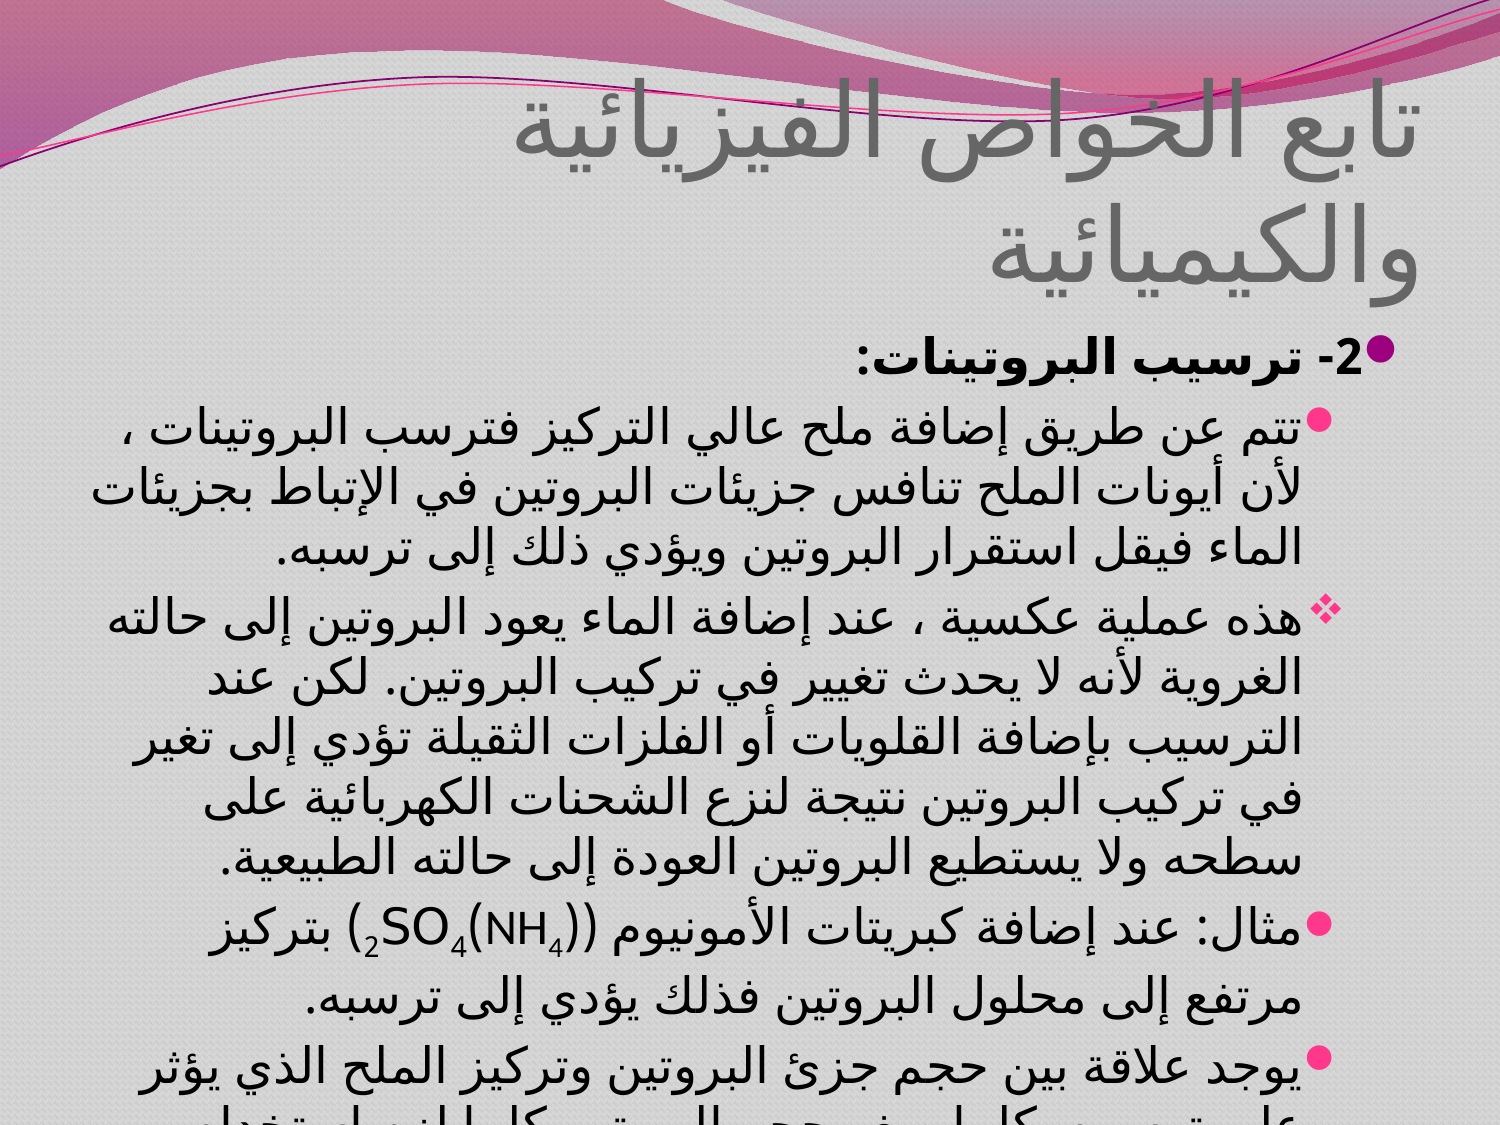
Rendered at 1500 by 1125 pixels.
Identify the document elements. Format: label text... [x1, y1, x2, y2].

list 2- ترسيب البروتينات: تتم عن طريق إضافة ملح عالي التركيز فترسب البروتينات ، لأن أيونات الملح تنافس جزيئات البروتين في الإتباط بجزيئات الماء فيقل استقرار البروتين ويؤدي ذلك إلى ترسبه. هذه عملية عكسية ، عند إضافة الماء يعود البروتين إلى حالته الغروية لأنه لا يحدث تغيير في تركيب البروتين. لكن عند الترسيب بإضافة القلويات أو الفلزات الثقيلة تؤدي إلى تغير في تركيب البروتين نتيجة لنزع الشحنات الكهربائية على سطحه ولا يستطيع البروتين العودة إلى حالته الطبيعية. مثال: عند إضافة كبريتات الأمونيوم ((NH4)2SO4) بتركيز مرتفع إلى محلول البروتين فذلك يؤدي إلى ترسبه. يوجد علاقة بين حجم جزئ البروتين وتركيز الملح الذي يؤثر على ترسيبه. كلما صغر حجم البروتين كلما لزم استخدام تركيزات مرتفعة من الملح لترسيب البروتين. [75, 317, 1425, 1038]
title تابع الخواص الفيزيائية والكيميائية [75, 115, 1425, 303]
